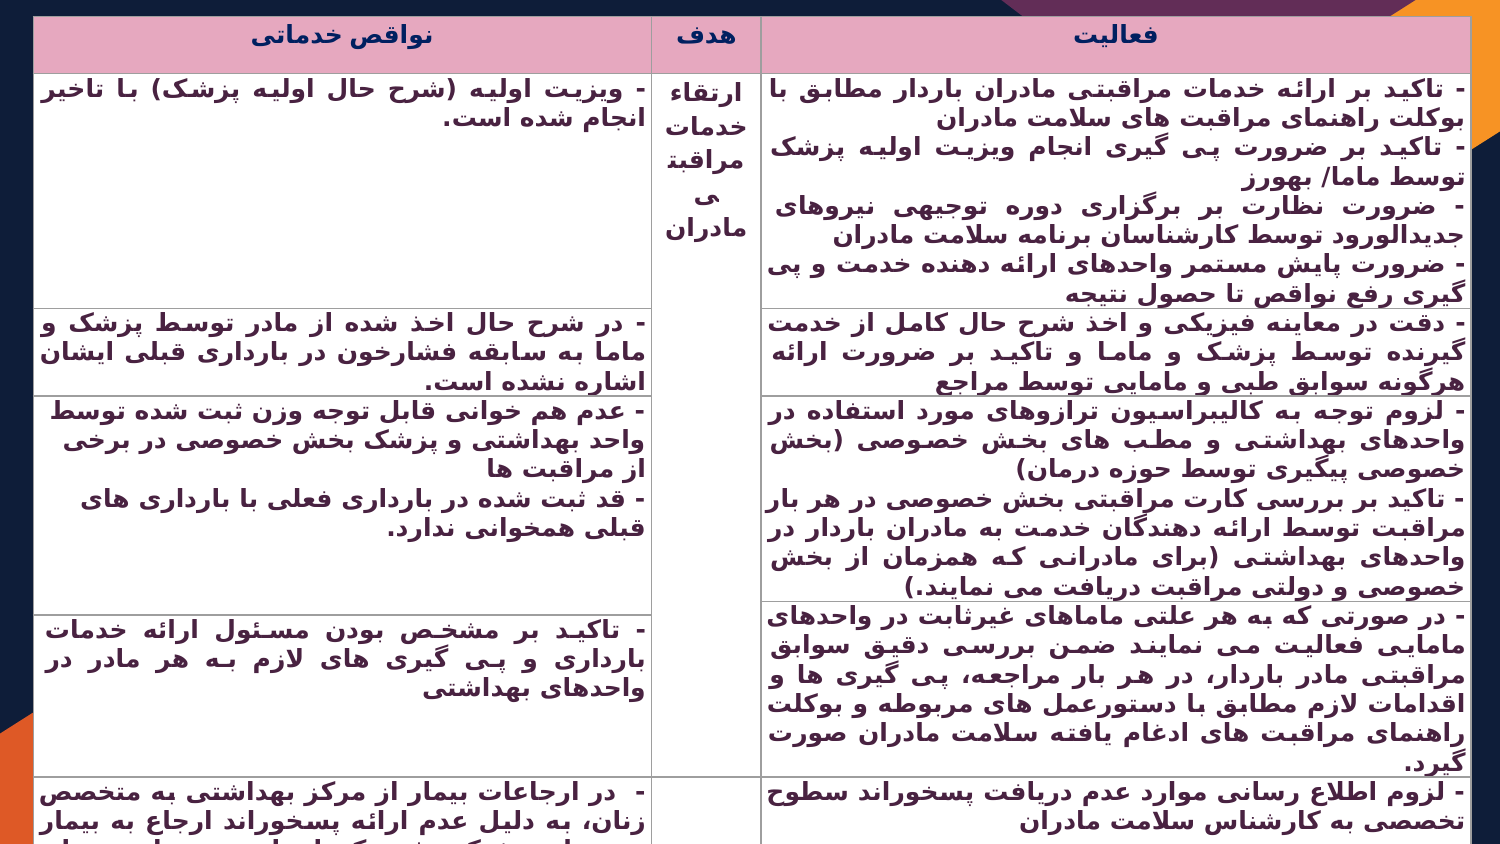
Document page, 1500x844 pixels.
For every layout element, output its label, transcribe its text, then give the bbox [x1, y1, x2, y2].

table_cell - در صورتی که به هر علتی ماماهای غیرثابت در واحدهای مامایی فعالیت می نمایند ضمن بررسی دقیق سوابق مراقبتی مادر باردار، در هر بار مراجعه، پی گیری ها و اقدامات لازم مطابق با دستورعمل های مربوطه و بوکلت راهنمای مراقبت های ادغام یافته سلامت مادران صورت گیرد. [762, 602, 1470, 776]
table_cell - تاکید بر ارائه خدمات مراقبتی مادران باردار مطابق با بوکلت راهنمای مراقبت های سلامت مادران - تاکید بر ضرورت پی گیری انجام ویزیت اولیه پزشک توسط ماما/ بهورز - ضرورت نظارت بر برگزاری دوره توجیهی نیروهای جدیدالورود توسط کارشناسان برنامه سلامت مادران - ضرورت پایش مستمر واحدهای ارائه دهنده خدمت و پی گیری رفع نواقص تا حصول نتیجه [762, 74, 1470, 308]
table_header فعالیت [762, 17, 1470, 73]
table_cell - تاکید بر مشخص بودن مسئول ارائه خدمات بارداری و پی گیری های لازم به هر مادر در واحدهای بهداشتی [34, 616, 651, 776]
table_cell [652, 778, 760, 844]
table_cell - در ارجاعات بیمار از مرکز بهداشتی به متخصص زنان، به دلیل عدم ارائه پسخوراند ارجاع به بیمار توسط پزشک، فیدبک ارجاع توسط پرسنل بهداشتی بر اساس اظهارات بیمار در پرونده بارداری ثبت شده است. - در خصوص عدم دریافت پسخوراند از متخصص زنان، اطلاع رسانی به کارشناس سلامت مادران صورت نگرفته و پیگیری نتیجه براساس ارزیابی کارت مراقبتی بخش خصوصی و گفته های مادر صورت گرفته است. [34, 778, 651, 844]
table_cell - لزوم توجه به کالیبراسیون ترازوهای مورد استفاده در واحدهای بهداشتی و مطب های بخش خصوصی (بخش خصوصی پیگیری توسط حوزه درمان) - تاکید بر بررسی کارت مراقبتی بخش خصوصی در هر بار مراقبت توسط ارائه دهندگان خدمت به مادران باردار در واحدهای بهداشتی (برای مادرانی که همزمان از بخش خصوصی و دولتی مراقبت دریافت می نمایند.) [762, 397, 1470, 601]
table_cell ارتقاء خدمات مراقبتی مادران [652, 74, 760, 776]
table_cell - دقت در معاینه فیزیکی و اخذ شرح حال کامل از خدمت گیرنده توسط پزشک و ماما و تاکید بر ضرورت ارائه هرگونه سوابق طبی و مامایی توسط مراجع [762, 309, 1470, 395]
table_cell - ویزیت اولیه (شرح حال اولیه پزشک) با تاخیر انجام شده است. [34, 74, 651, 308]
table_cell - لزوم اطلاع رسانی موارد عدم دریافت پسخوراند سطوح تخصصی به کارشناس سلامت مادران - ضرورت ثبت پسخوراند ارجاعات دریافت شده در قسمت پیگیری های سامانه سیب توسط سطح یک ارائه خدمات [762, 778, 1470, 844]
table_cell - در شرح حال اخذ شده از مادر توسط پزشک و ماما به سابقه فشارخون در بارداری قبلی ایشان اشاره نشده است. [34, 309, 651, 395]
table_header هدف [652, 17, 760, 73]
table_header نواقص خدماتی [34, 17, 651, 73]
table_cell - عدم هم خوانی قابل توجه وزن ثبت شده توسط واحد بهداشتی و پزشک بخش خصوصی در برخی از مراقبت ها - قد ثبت شده در بارداری فعلی با بارداری های قبلی همخوانی ندارد. [34, 397, 651, 614]
